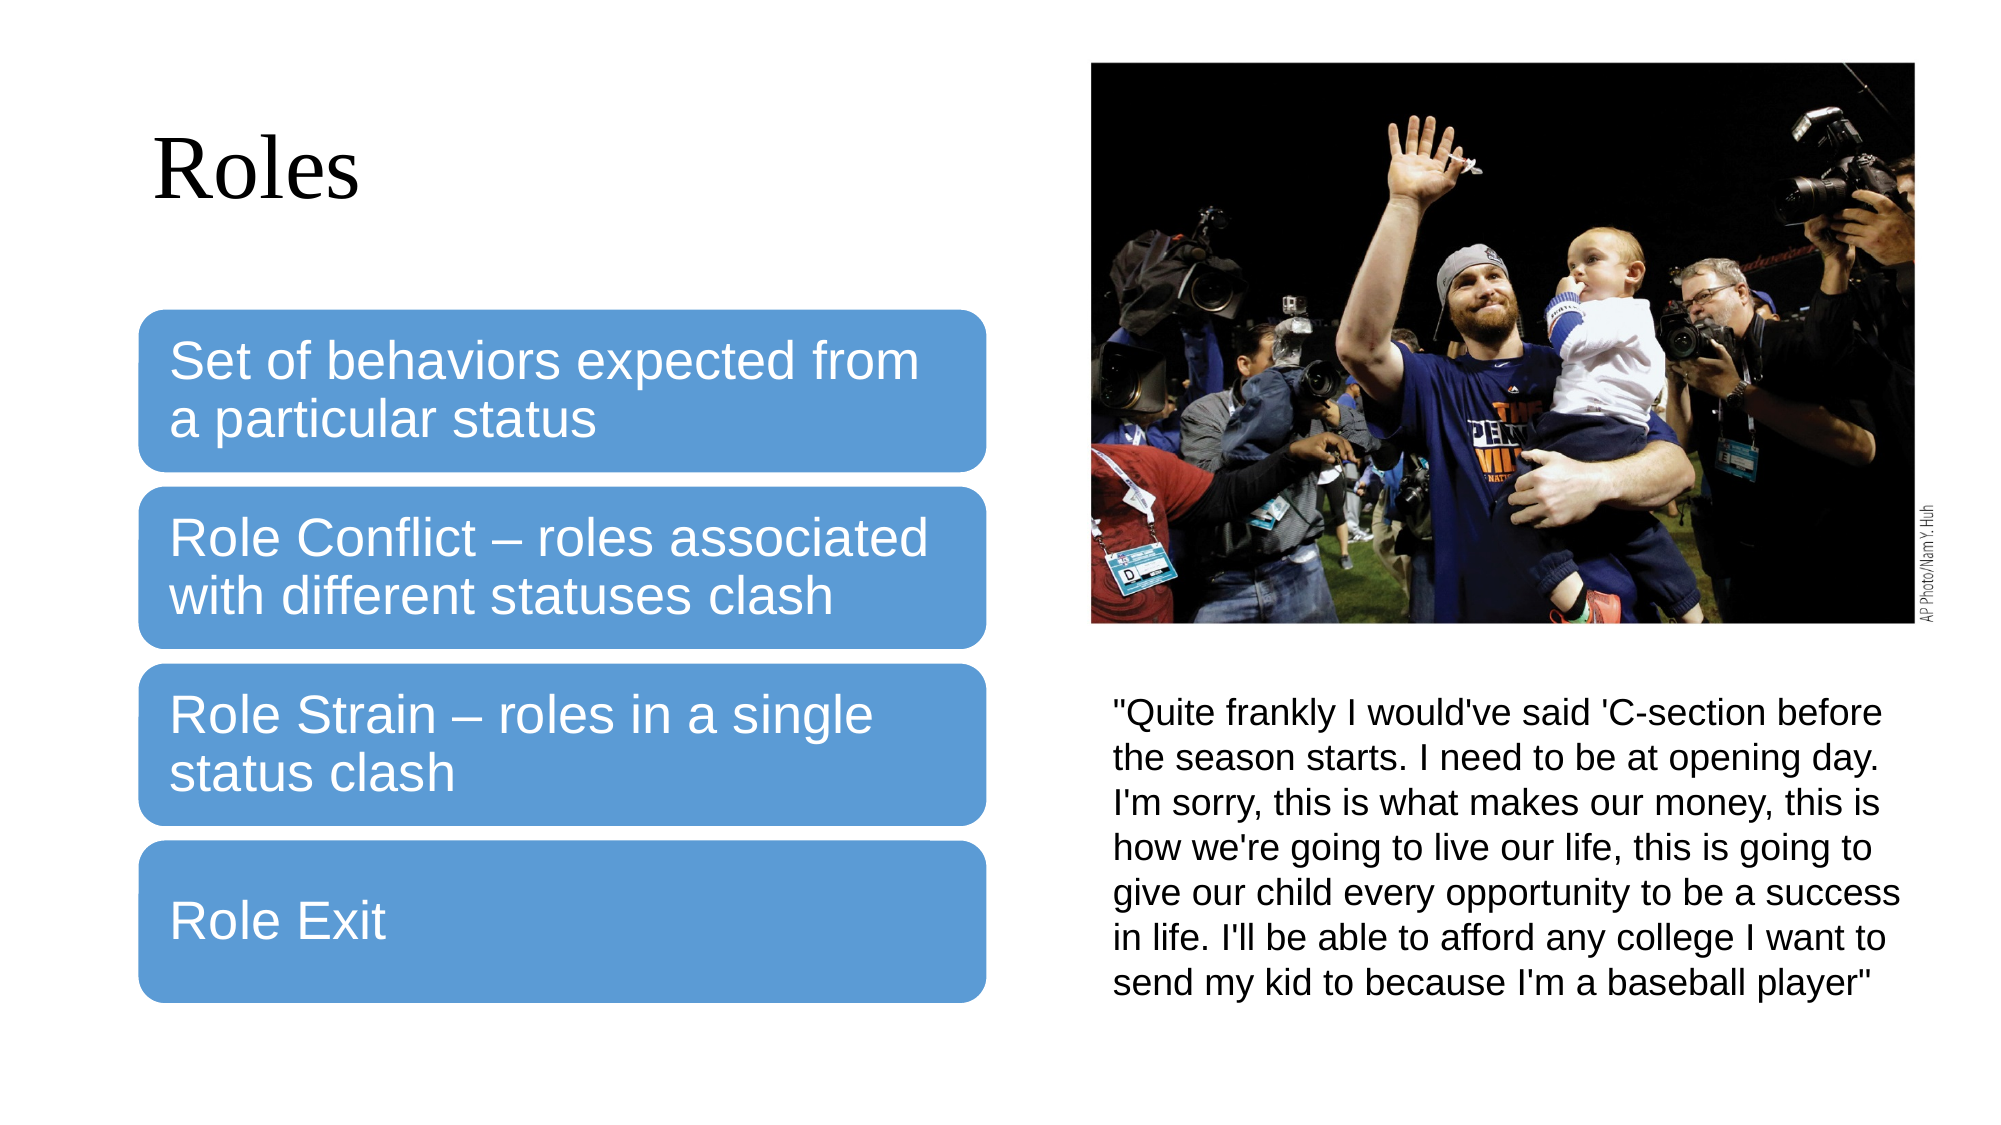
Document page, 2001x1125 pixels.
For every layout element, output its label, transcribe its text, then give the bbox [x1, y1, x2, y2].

text_box "Quite frankly I would've said 'C-section before the season starts. I need to be at opening day. I'm sorry, this is what makes our money, this is how we're going to live our life, this is going to give our child every opportunity to be a success in life. I'll be able to afford any college I want to send my kid to because I'm a baseball player" [1097, 680, 1928, 1010]
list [137, 299, 988, 1014]
title Roles [137, 59, 1087, 278]
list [1087, 59, 1938, 626]
